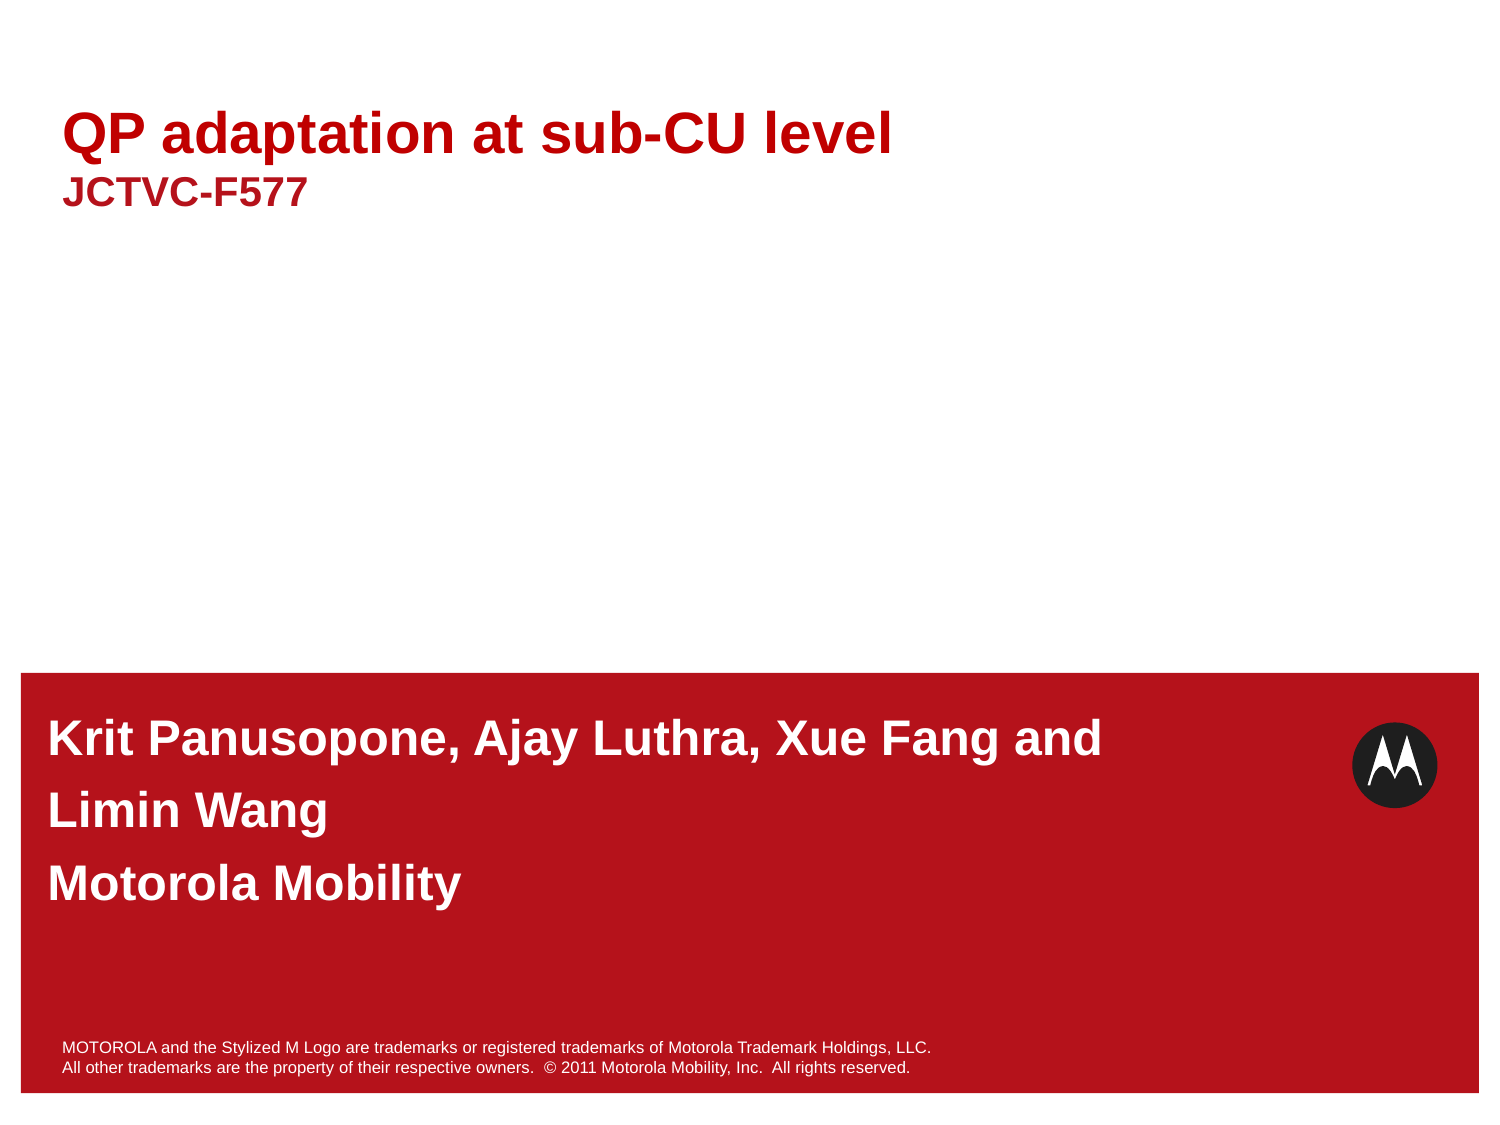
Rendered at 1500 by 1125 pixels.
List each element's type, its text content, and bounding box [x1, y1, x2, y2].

subtitle Krit Panusopone, Ajay Luthra, Xue Fang and Limin Wang Motorola Mobility [47, 705, 1333, 944]
title QP adaptation at sub-CU level JCTVC-F577 [62, 68, 1338, 216]
